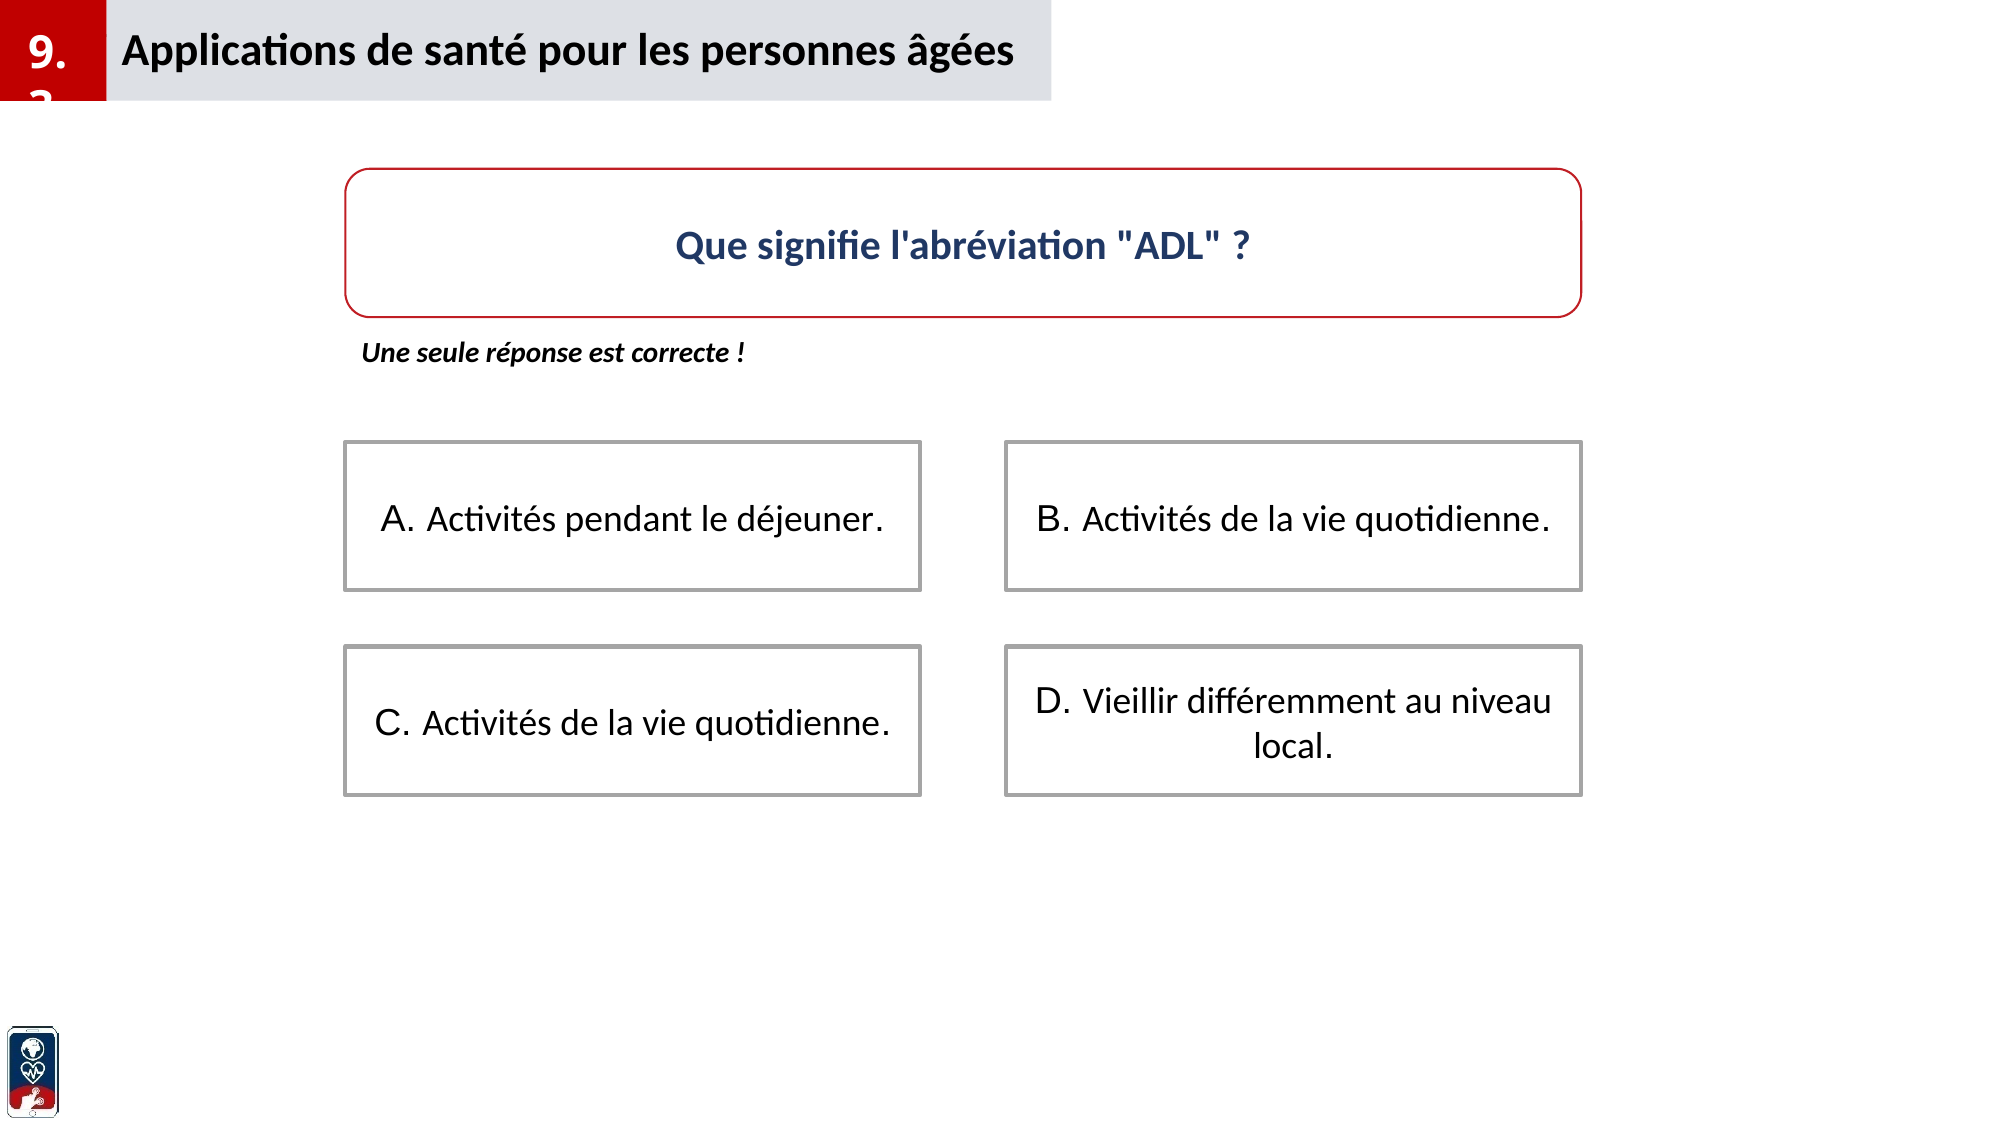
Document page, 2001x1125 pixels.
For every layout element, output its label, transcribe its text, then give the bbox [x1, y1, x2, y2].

text_box D. Vieillir différemment au niveau local. [1004, 644, 1583, 797]
text_box B. Activités de la vie quotidienne. [1004, 440, 1583, 592]
text_box C. Activités de la vie quotidienne. [343, 644, 922, 797]
text_box Une seule réponse est correcte ! [346, 325, 897, 376]
text_box [0, 0, 106, 101]
text_box Que signifie l'abréviation "ADL" ? [345, 168, 1582, 318]
text_box 9.3 [13, 15, 107, 86]
picture [7, 1026, 59, 1118]
text_box Applications de santé pour les personnes âgées [106, 0, 1052, 101]
text_box A. Activités pendant le déjeuner. [343, 440, 922, 592]
